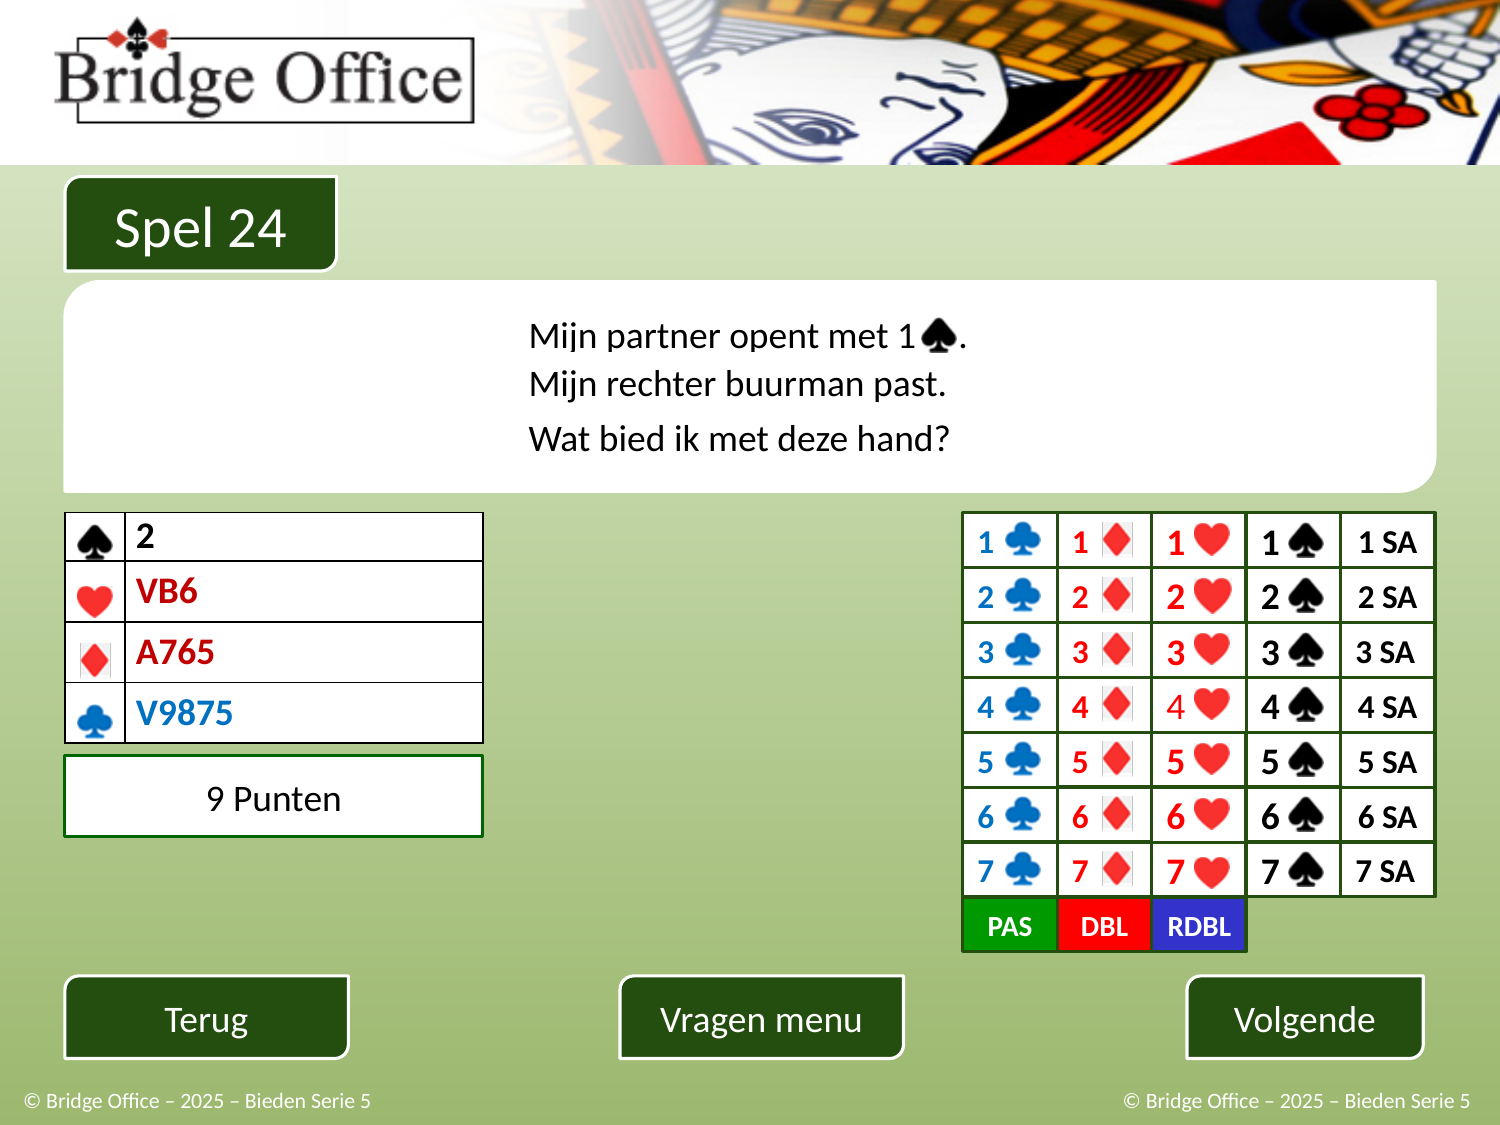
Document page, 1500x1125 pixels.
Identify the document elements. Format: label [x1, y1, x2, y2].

picture [1194, 633, 1230, 666]
picture [1288, 576, 1324, 613]
picture [1288, 851, 1324, 887]
picture [1099, 741, 1135, 778]
picture [1288, 741, 1324, 778]
picture [77, 524, 113, 561]
picture [1288, 631, 1324, 668]
text_box [1185, 974, 1425, 1061]
picture [1004, 796, 1041, 833]
picture [1288, 521, 1325, 558]
picture [1099, 686, 1135, 723]
picture [1193, 798, 1230, 830]
text_box [618, 974, 906, 1061]
picture [0, 0, 1500, 166]
picture [920, 316, 957, 353]
picture [1193, 743, 1230, 776]
picture [1288, 686, 1324, 723]
picture [1099, 796, 1135, 833]
picture [77, 643, 113, 679]
picture [1288, 796, 1324, 833]
text_box [1107, 1079, 1500, 1121]
picture [1004, 576, 1041, 613]
picture [77, 703, 113, 740]
text_box [8, 1079, 393, 1121]
picture [1004, 741, 1041, 778]
picture [77, 585, 113, 618]
table_cell [126, 623, 482, 682]
text_box [63, 174, 339, 273]
picture [1004, 686, 1041, 723]
table_cell [126, 683, 482, 742]
picture [1193, 688, 1230, 721]
table_header [66, 513, 124, 560]
picture [1099, 577, 1135, 613]
table_cell [126, 562, 482, 621]
picture [1099, 851, 1135, 887]
picture [1004, 631, 1041, 668]
table_cell [66, 623, 124, 682]
table_cell [72, 744, 117, 751]
text_box [63, 280, 1437, 493]
picture [1099, 631, 1135, 668]
picture [1193, 523, 1230, 556]
text_box [63, 754, 484, 838]
picture [1004, 521, 1041, 558]
table_cell [66, 562, 124, 621]
text_box [961, 511, 1437, 953]
picture [1193, 578, 1232, 614]
picture [1099, 522, 1135, 558]
picture [1004, 851, 1041, 887]
table_cell [66, 683, 124, 742]
table_header [126, 513, 482, 560]
picture [1193, 857, 1230, 890]
text_box [63, 974, 350, 1061]
